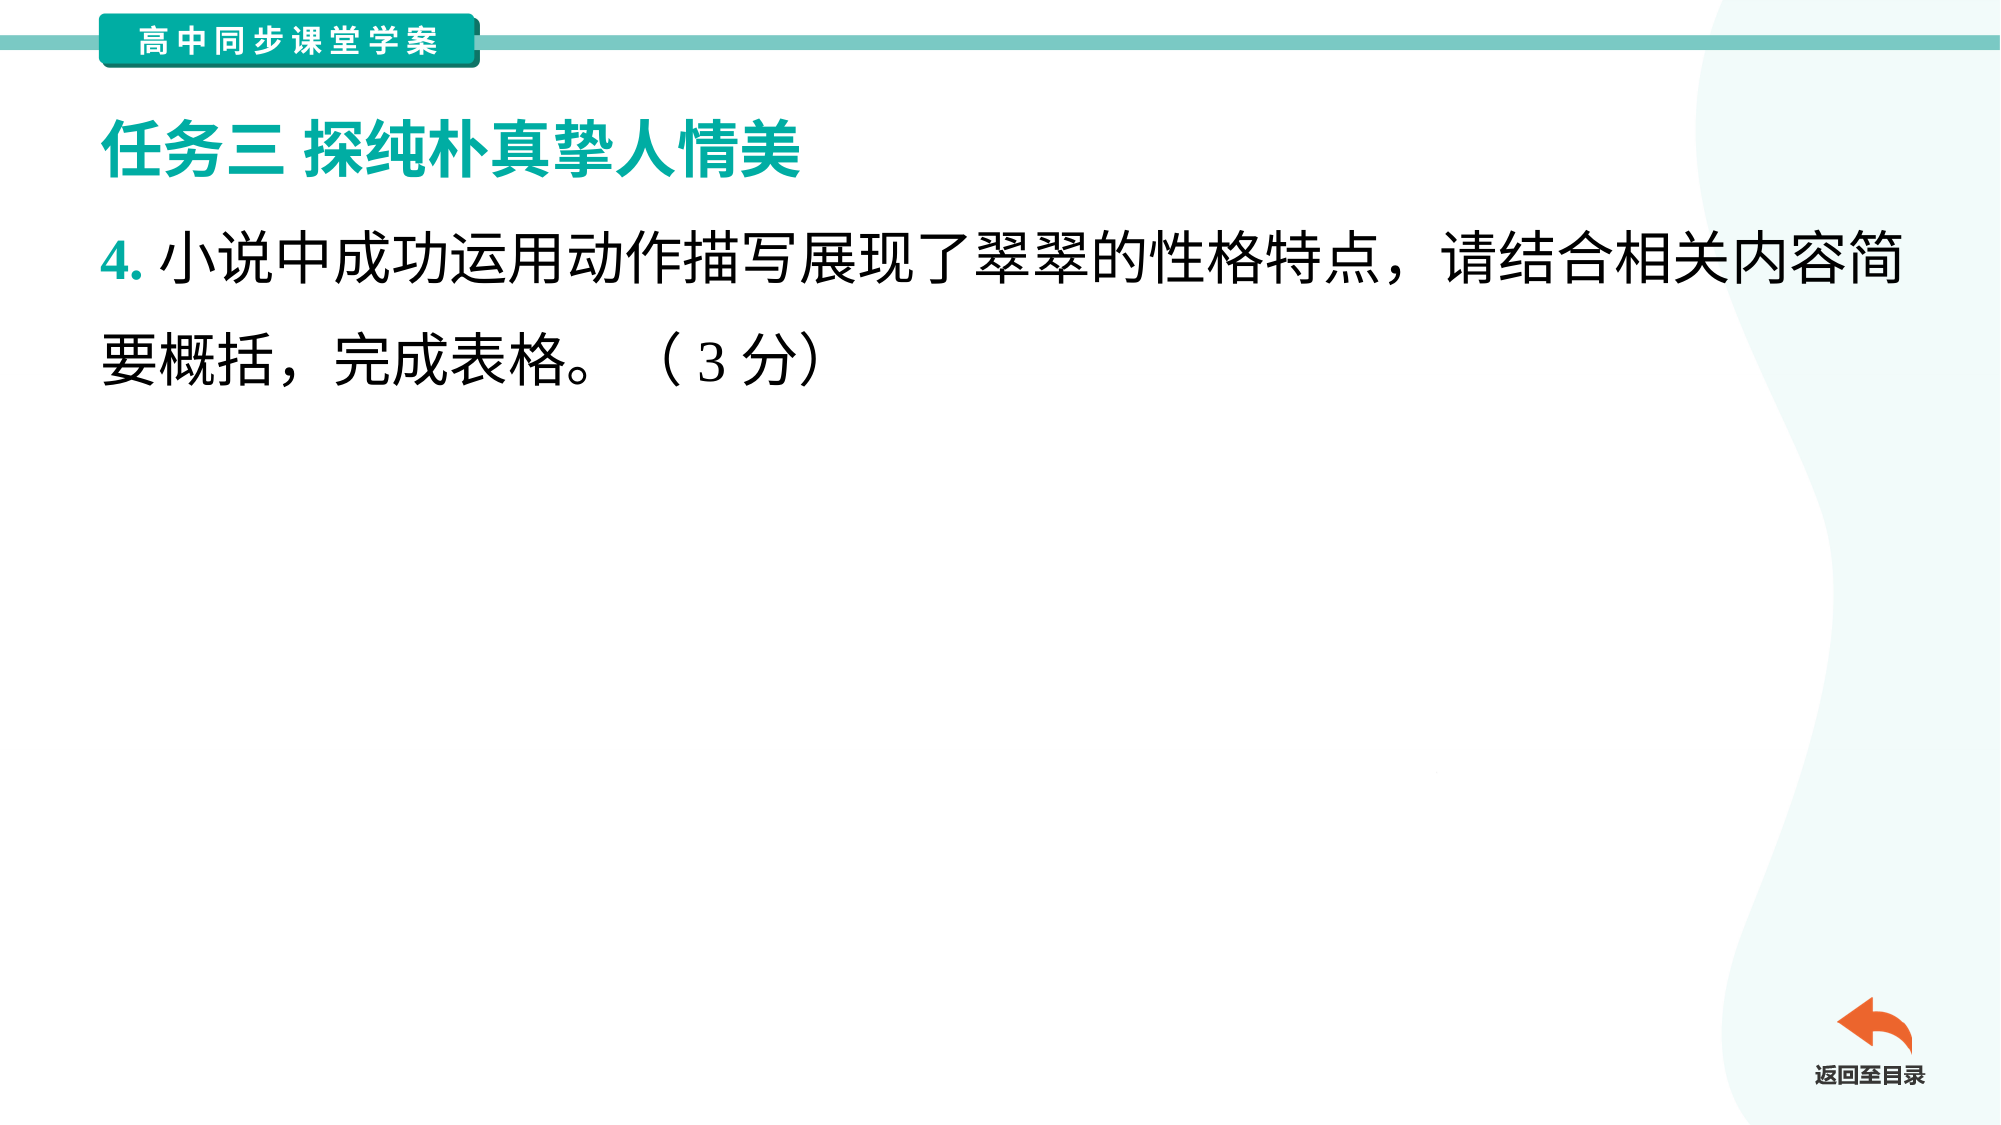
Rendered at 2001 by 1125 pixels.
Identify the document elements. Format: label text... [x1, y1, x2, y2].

text_box 4.小说中成功运用动作描写展现了翠翠的性格特点，请结合相关内容简 要概括，完成表格。（3分） [100, 184, 1899, 382]
picture [0, 0, 2000, 1125]
text_box 任务三 探纯朴真挚人情美 [100, 76, 1899, 184]
